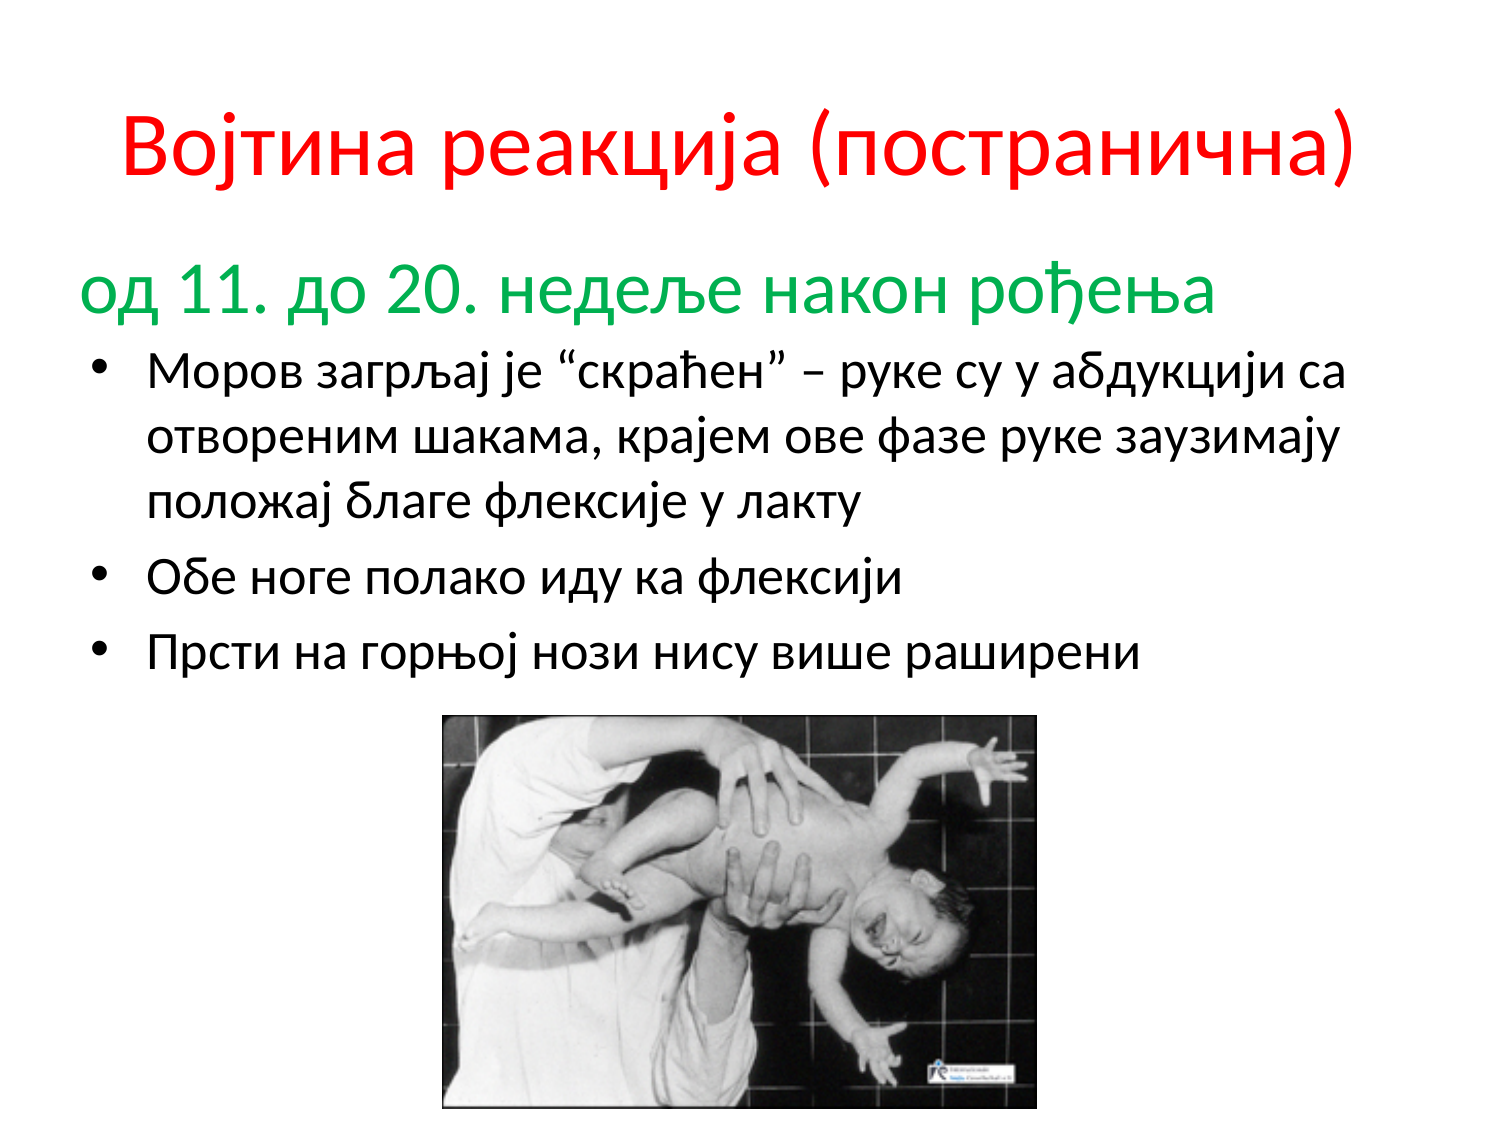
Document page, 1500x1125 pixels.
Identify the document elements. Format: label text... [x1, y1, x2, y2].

list Моров загрљај је “скраћен” – руке су у абдукцији са отвореним шакама, крајем ове фазе руке заузимају положај благе флексије у лакту Обе ноге полако иду ка флексији Прсти на горњој нози нису више раширени [75, 326, 1425, 799]
picture [442, 715, 1037, 1109]
title Војтина реакција (постранична) [75, 45, 1425, 233]
text_box од 11. до 20. недеље након рођења [64, 231, 1282, 337]
